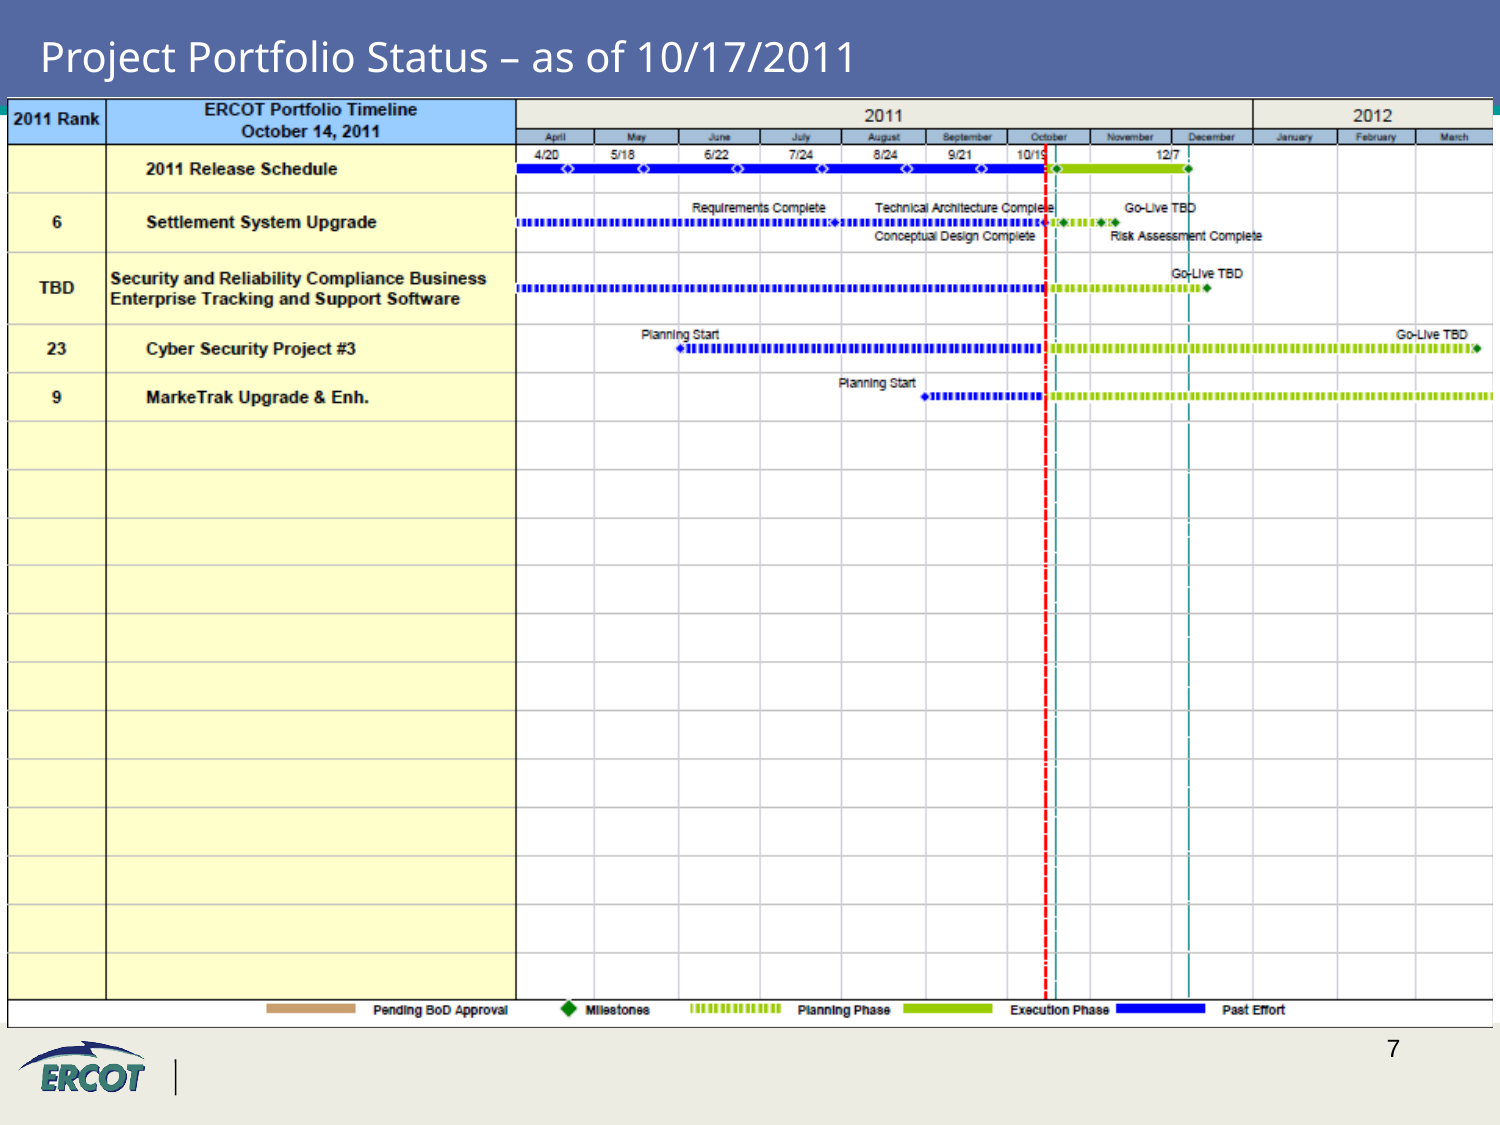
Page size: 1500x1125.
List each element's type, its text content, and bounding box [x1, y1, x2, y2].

title Project Portfolio Status – as of 10/17/2011 [24, 0, 1163, 96]
picture [6, 97, 1494, 1028]
picture [10, 1031, 151, 1111]
